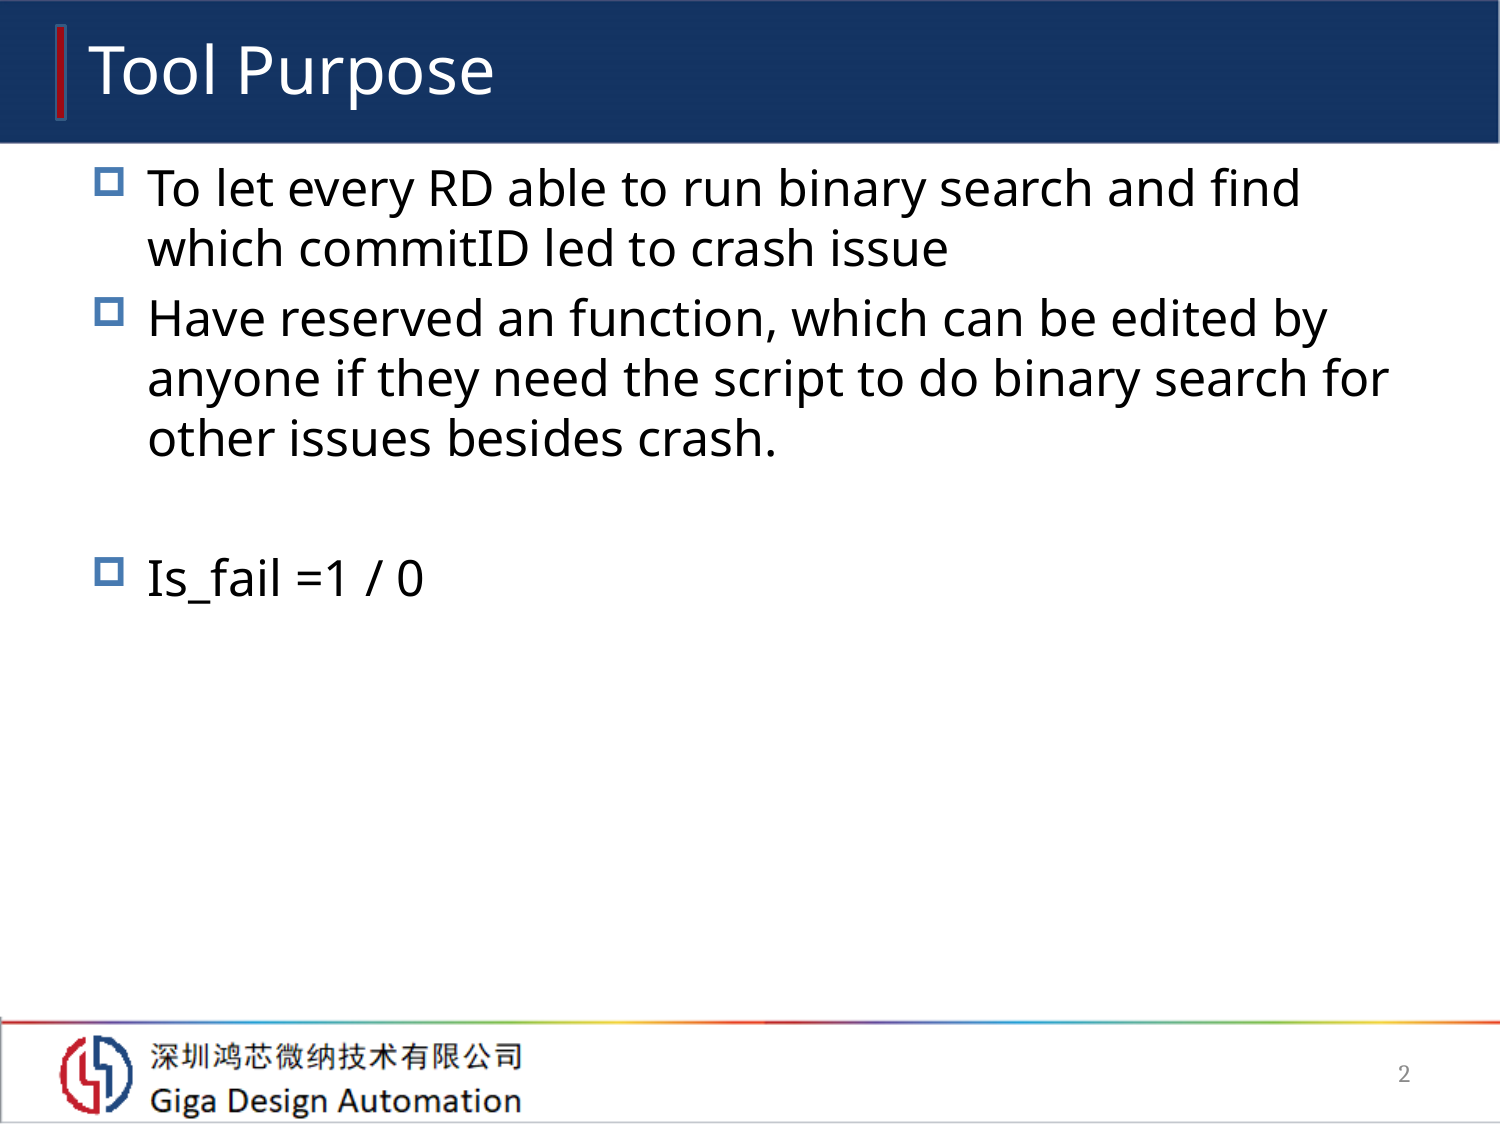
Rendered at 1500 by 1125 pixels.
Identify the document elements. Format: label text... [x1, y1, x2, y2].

title Tool Purpose [73, 20, 1424, 138]
slide_number 2 [1074, 1042, 1425, 1103]
picture [0, 0, 1500, 1125]
list To let every RD able to run binary search and find which commitID led to crash issue Have reserved an function, which can be edited by anyone if they need the script to do binary search for other issues besides crash. Is_fail =1 / 0 [76, 149, 1424, 1012]
